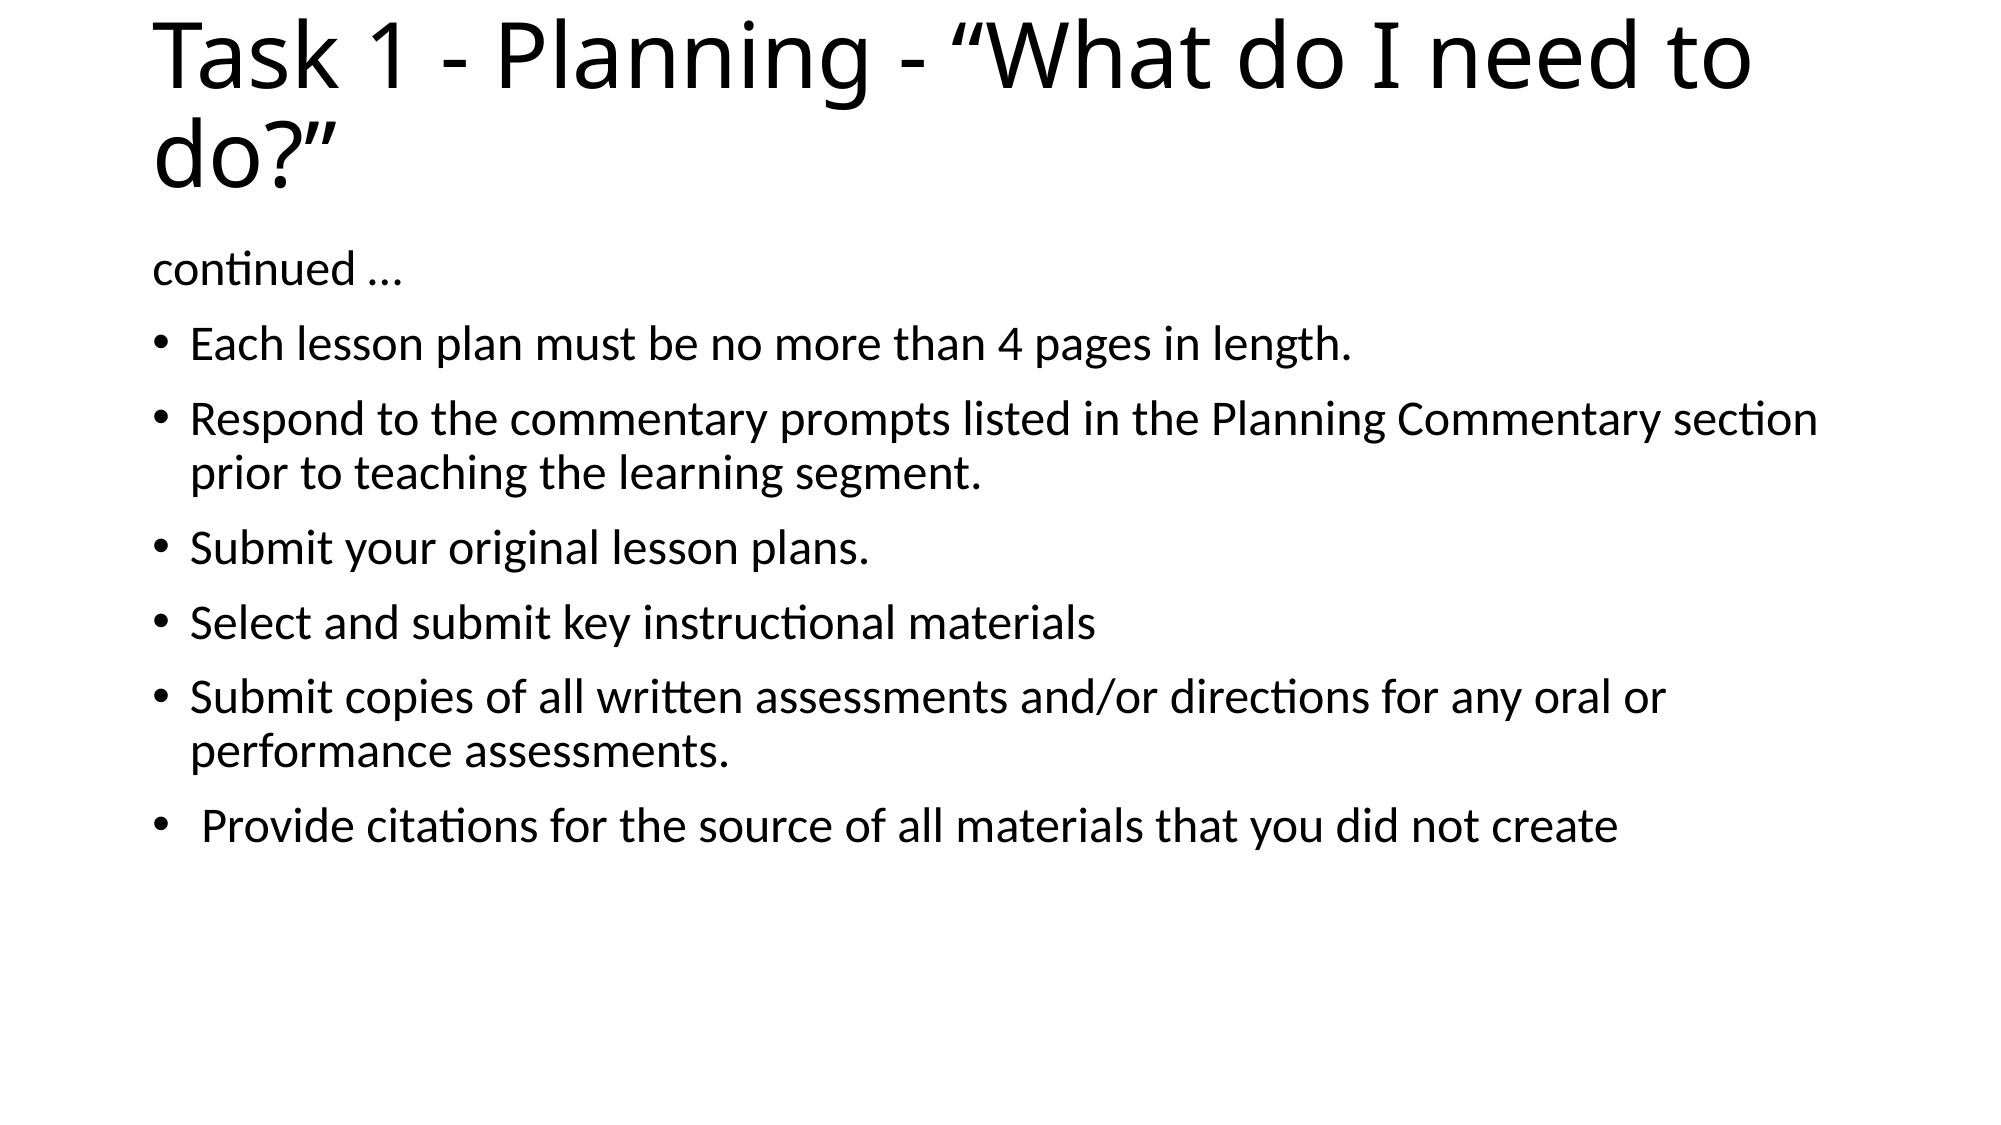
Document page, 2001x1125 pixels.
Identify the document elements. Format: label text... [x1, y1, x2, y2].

list continued … Each lesson plan must be no more than 4 pages in length. Respond to the commentary prompts listed in the Planning Commentary section prior to teaching the learning segment. Submit your original lesson plans. Select and submit key instructional materials Submit copies of all written assessments and/or directions for any oral or performance assessments. Provide citations for the source of all materials that you did not create [137, 235, 1863, 1011]
title Task 1 - Planning - “What do I need to do?” [137, 0, 1863, 218]
